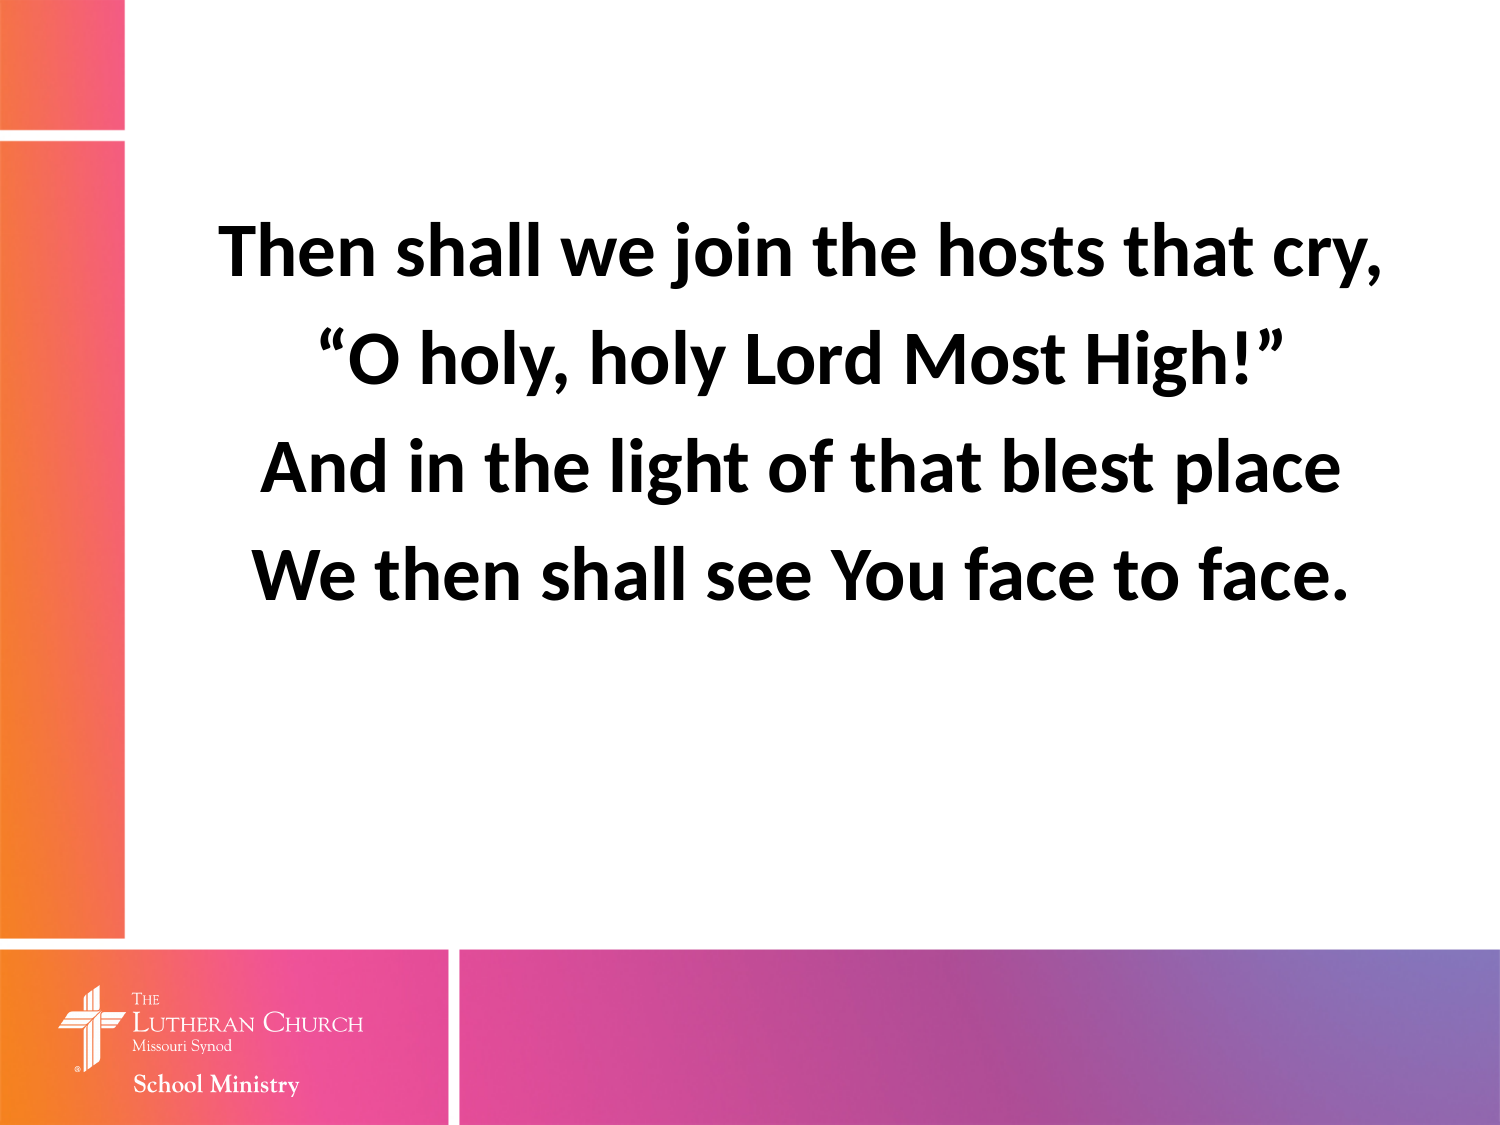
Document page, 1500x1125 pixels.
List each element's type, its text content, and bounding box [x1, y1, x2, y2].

picture [0, 0, 1500, 1125]
list Then shall we join the hosts that cry, “O holy, holy Lord Most High!” And in the light of that blest place We then shall see You face to face. [164, 191, 1440, 731]
